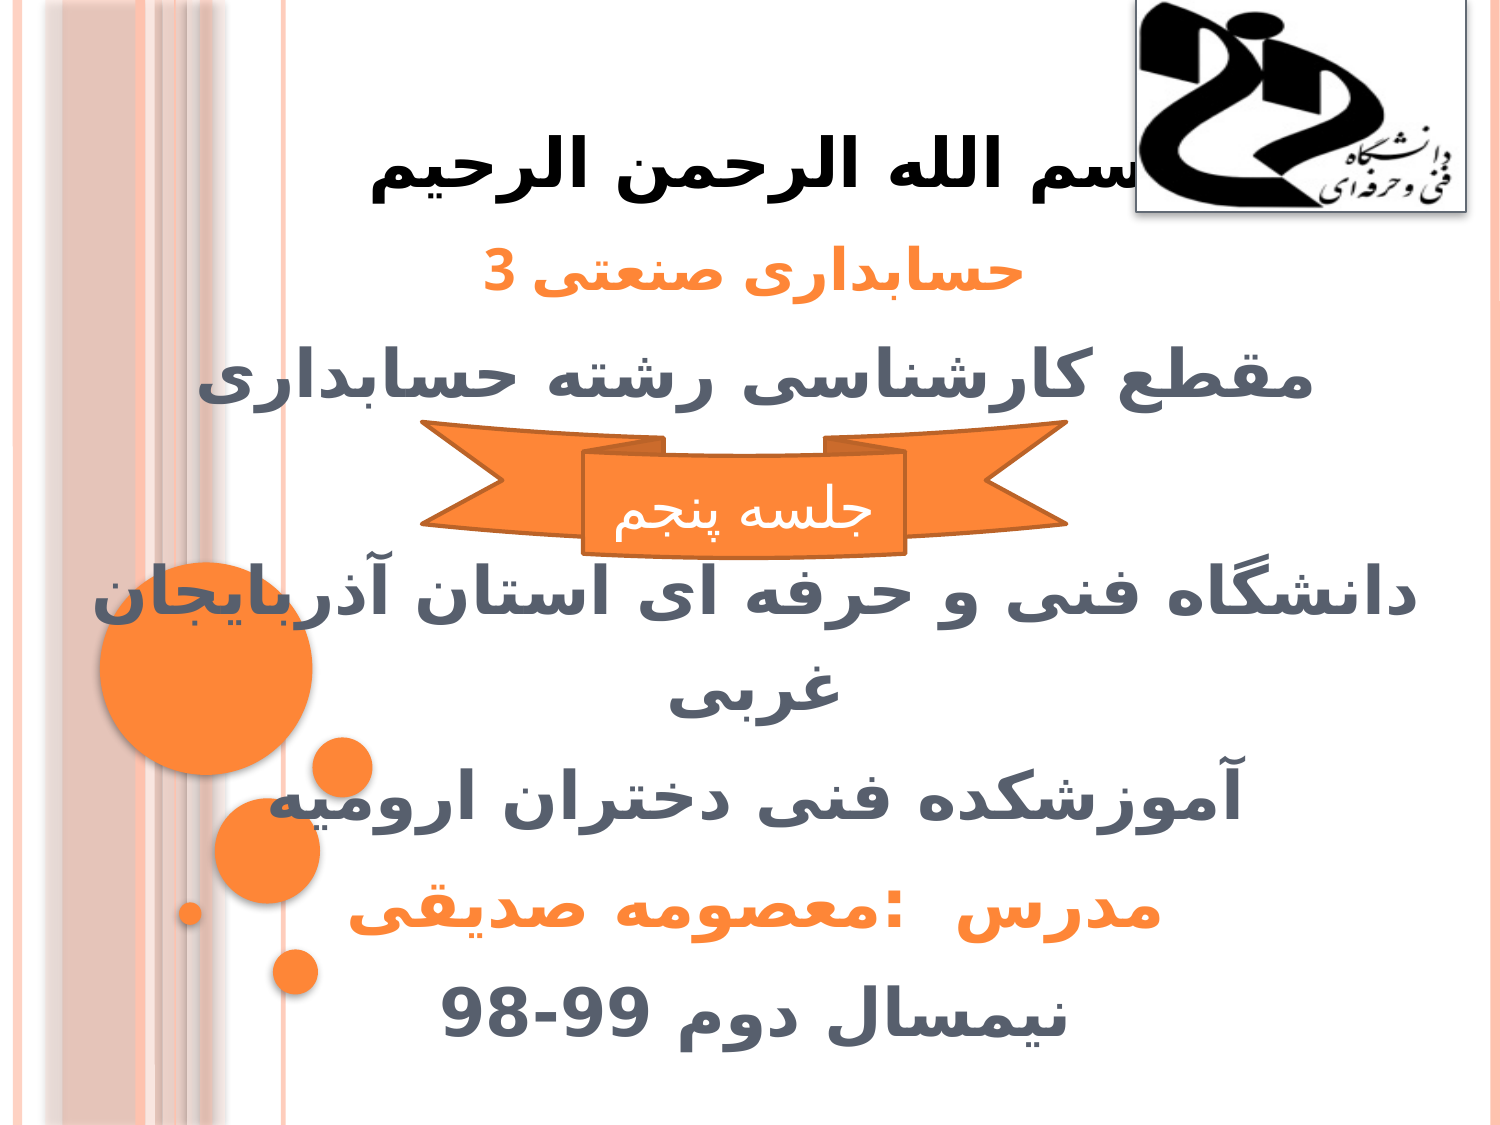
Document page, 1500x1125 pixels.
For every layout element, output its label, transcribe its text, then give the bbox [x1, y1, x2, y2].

text_box جلسه پنجم [419, 419, 1069, 561]
picture [1136, 0, 1466, 212]
subtitle حسابداری صنعتی 3 مقطع کارشناسی رشته حسابداری دانشگاه فنی و حرفه ای استان آذربایجان غربی آموزشکده فنی دختران ارومیه مدرس :معصومه صدیقی نیمسال دوم 99-98 [58, 210, 1454, 1079]
title بسم الله الرحمن الرحیم [135, 35, 1128, 210]
